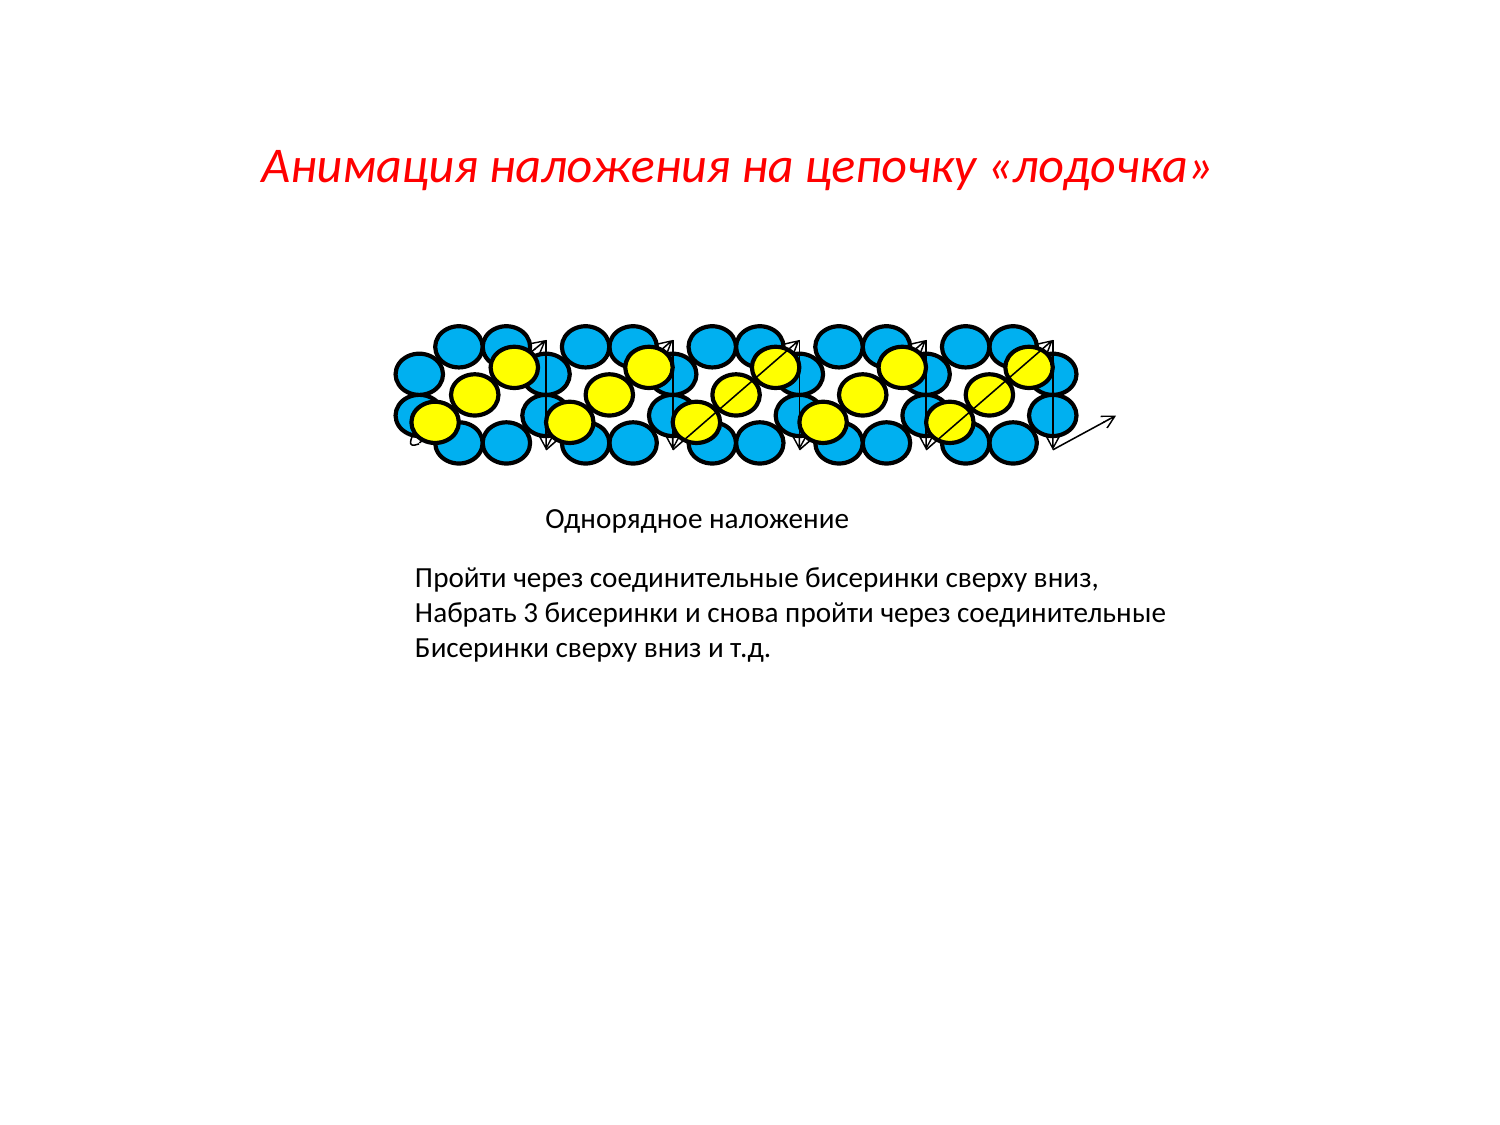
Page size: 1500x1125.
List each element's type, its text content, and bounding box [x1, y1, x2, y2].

text_box [990, 324, 1037, 338]
text_box Однорядное наложение [530, 491, 865, 542]
text_box [993, 458, 1033, 466]
text_box [867, 458, 906, 466]
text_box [672, 339, 798, 450]
text_box [1059, 395, 1079, 413]
text_box [483, 324, 530, 338]
text_box [610, 324, 657, 338]
text_box [409, 436, 415, 446]
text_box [1052, 415, 1117, 451]
text_box [736, 324, 784, 338]
text_box [393, 395, 414, 437]
text_box [819, 458, 859, 466]
text_box [562, 324, 610, 338]
text_box [613, 458, 653, 466]
text_box [434, 450, 484, 466]
text_box [435, 324, 483, 338]
text_box [1059, 352, 1079, 397]
text_box [942, 324, 990, 338]
text_box [688, 324, 736, 338]
text_box [566, 458, 605, 466]
text_box [393, 352, 414, 397]
text_box [740, 458, 780, 466]
text_box Анимация наложения на цепочку «лодочка» [246, 125, 1229, 201]
text_box [692, 458, 732, 466]
text_box [815, 324, 863, 338]
text_box Пройти через соединительные бисеринки сверху вниз, Набрать 3 бисеринки и снова пройти через соединительные Бисеринки сверху вниз и т.д. [400, 550, 1182, 671]
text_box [799, 339, 924, 450]
text_box [483, 450, 531, 466]
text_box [419, 339, 544, 444]
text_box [925, 339, 1052, 450]
text_box [946, 458, 985, 466]
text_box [545, 339, 671, 450]
text_box [863, 324, 911, 338]
text_box [409, 409, 414, 436]
